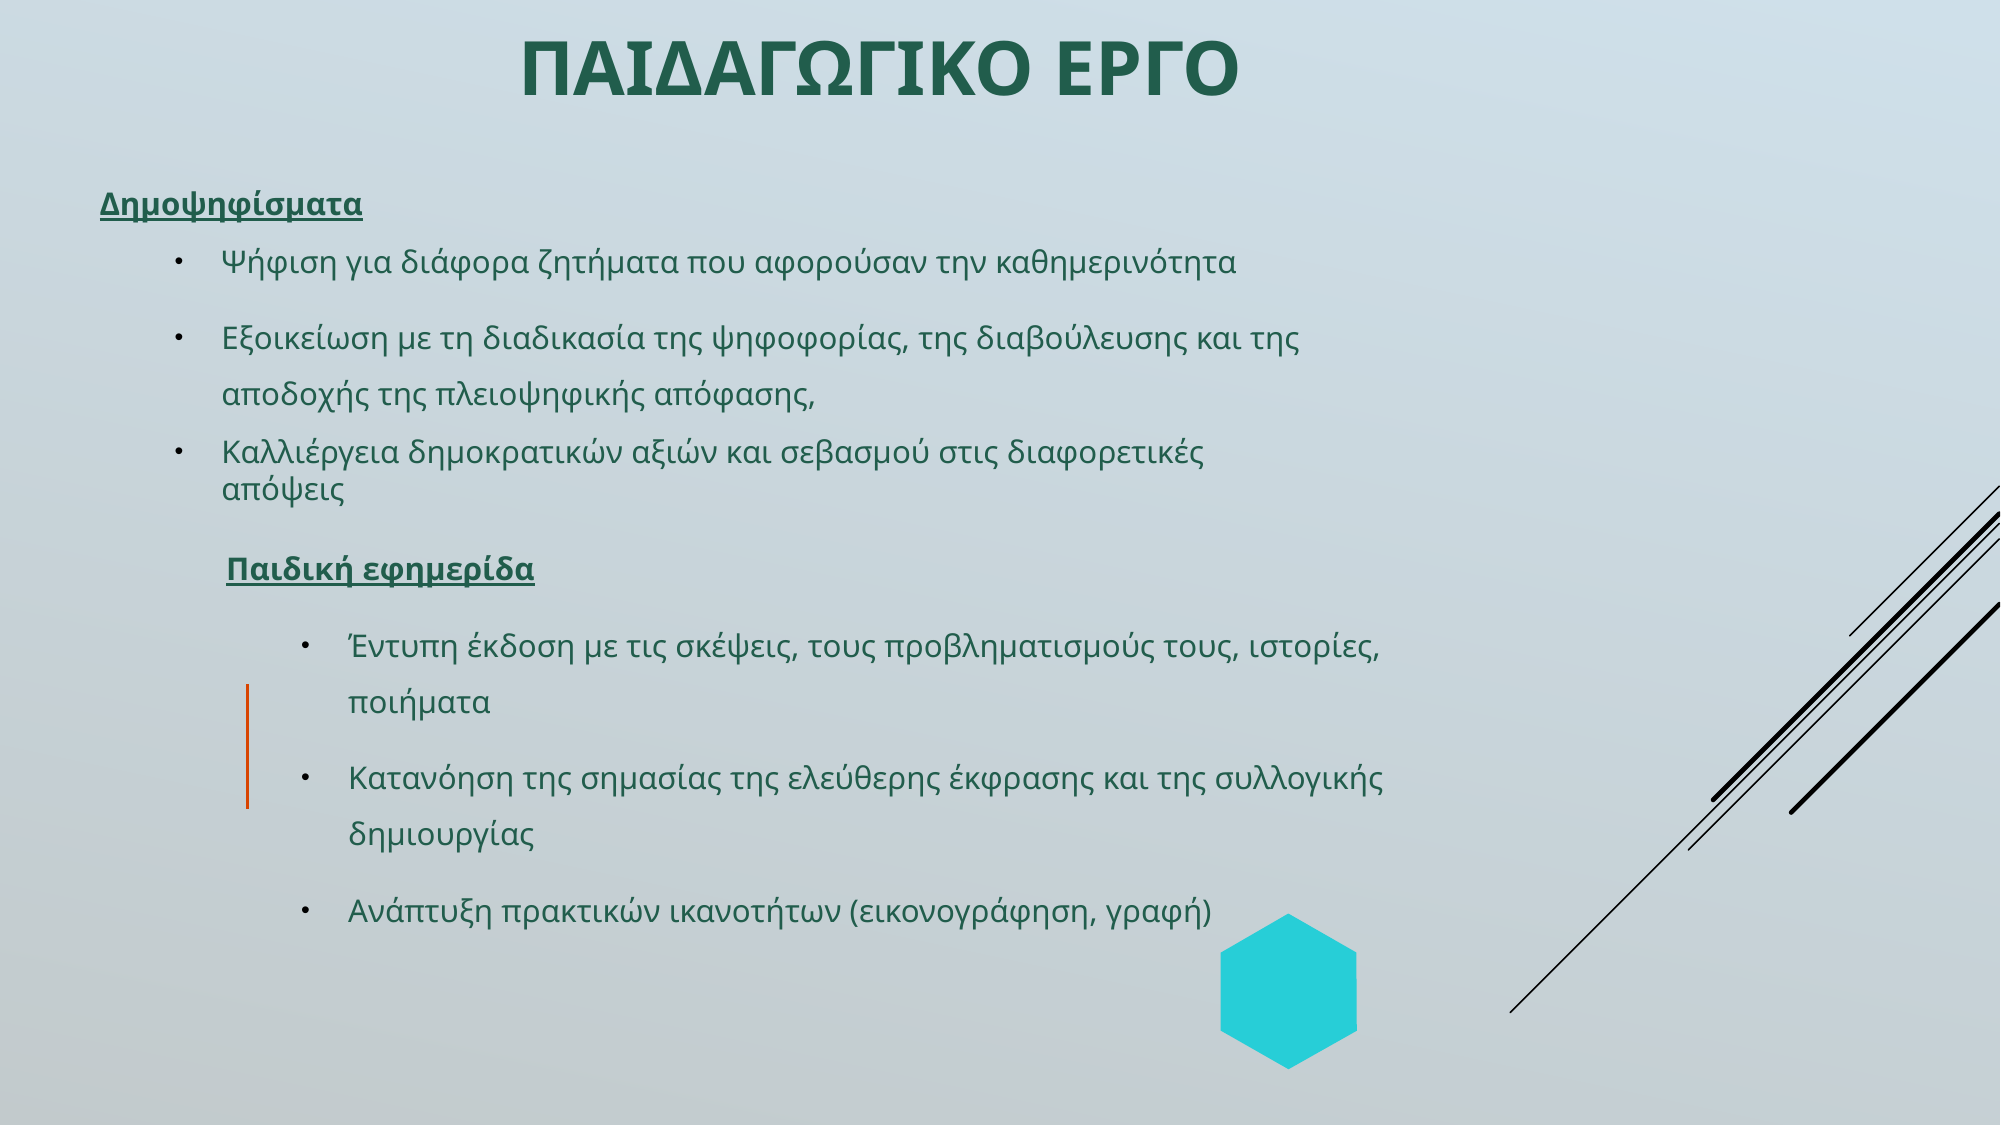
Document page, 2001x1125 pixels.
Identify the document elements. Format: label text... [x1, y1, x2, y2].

title Παιδαγωγικο εργο [390, 15, 1370, 116]
text_box Δημοψηφίσματα Ψήφιση για διάφορα ζητήματα που αφορούσαν την καθημερινότητα Εξοικείωση με τη διαδικασία της ψηφοφορίας, της διαβούλευσης και της αποδοχής της πλειοψηφικής απόφασης, Καλλιέργεια δημοκρατικών αξιών και σεβασμού στις διαφορετικές απόψεις [84, 158, 1349, 515]
list Παιδική εφημερίδα Έντυπη έκδοση με τις σκέψεις, τους προβληματισμούς τους, ιστορίες, ποιήματα Κατανόηση της σημασίας της ελεύθερης έκφρασης και της συλλογικής δημιουργίας Ανάπτυξη πρακτικών ικανοτήτων (εικονογράφηση, γραφή) [211, 590, 1460, 967]
